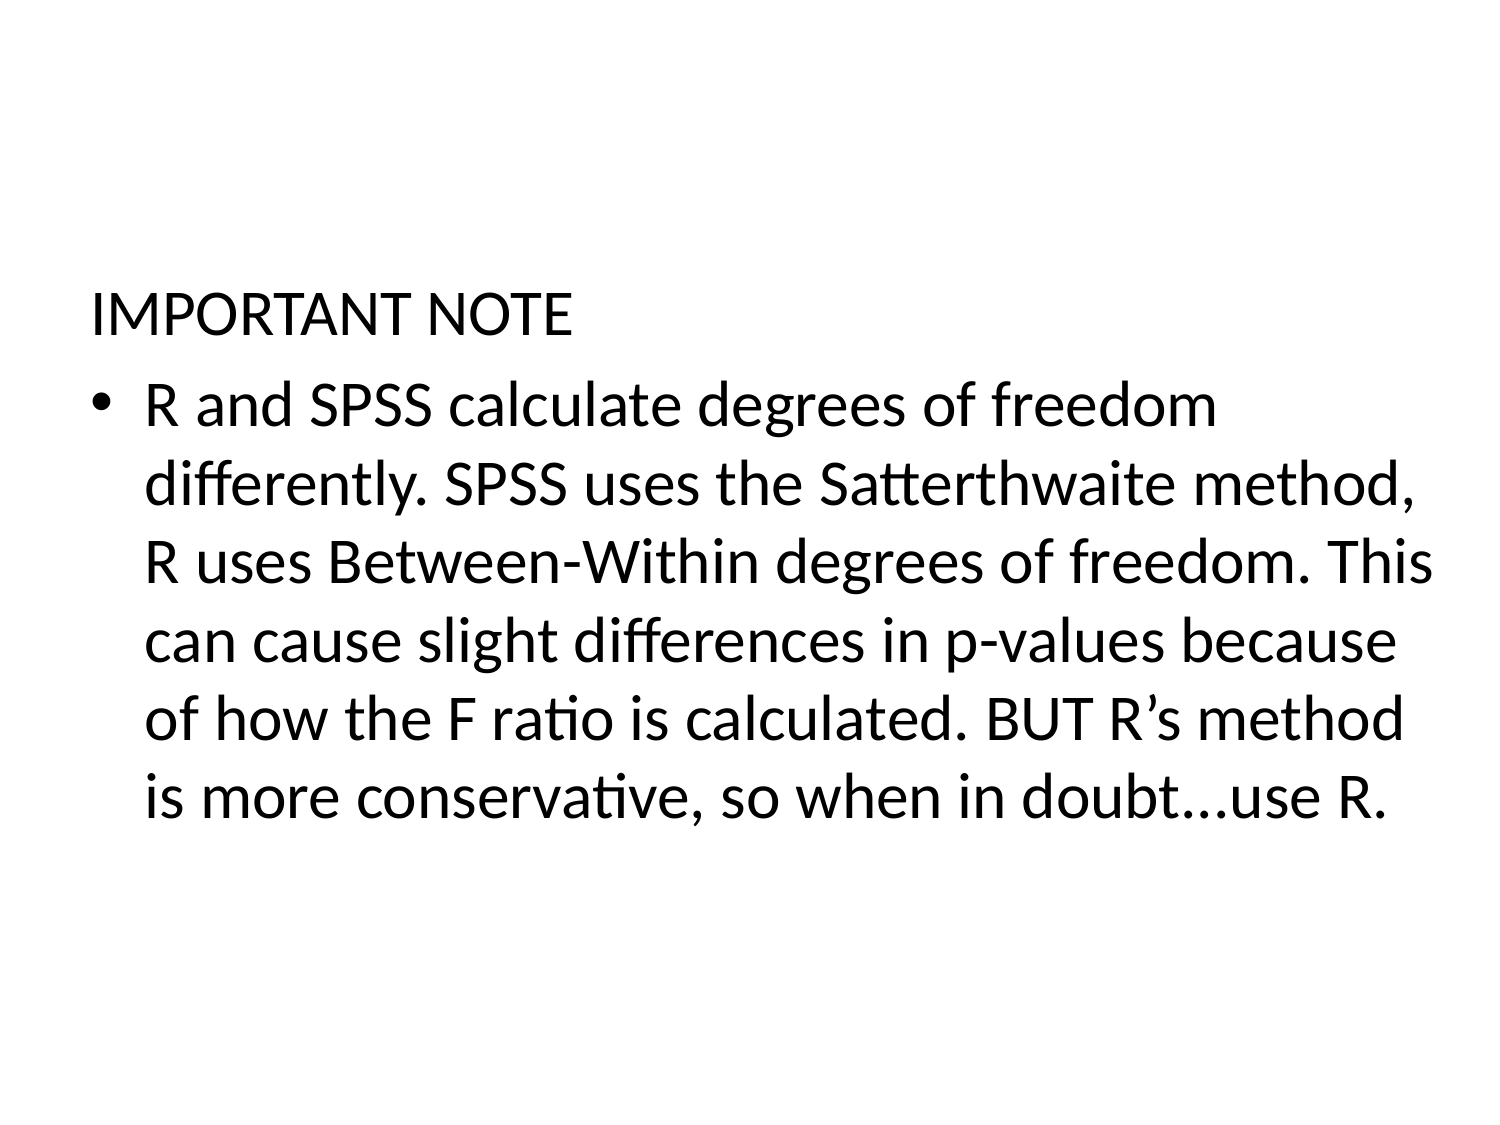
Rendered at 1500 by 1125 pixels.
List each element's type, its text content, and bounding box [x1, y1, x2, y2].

list IMPORTANT NOTE R and SPSS calculate degrees of freedom differently. SPSS uses the Satterthwaite method, R uses Between-Within degrees of freedom. This can cause slight differences in p-values because of how the F ratio is calculated. BUT R’s method is more conservative, so when in doubt...use R. [75, 262, 1463, 1000]
